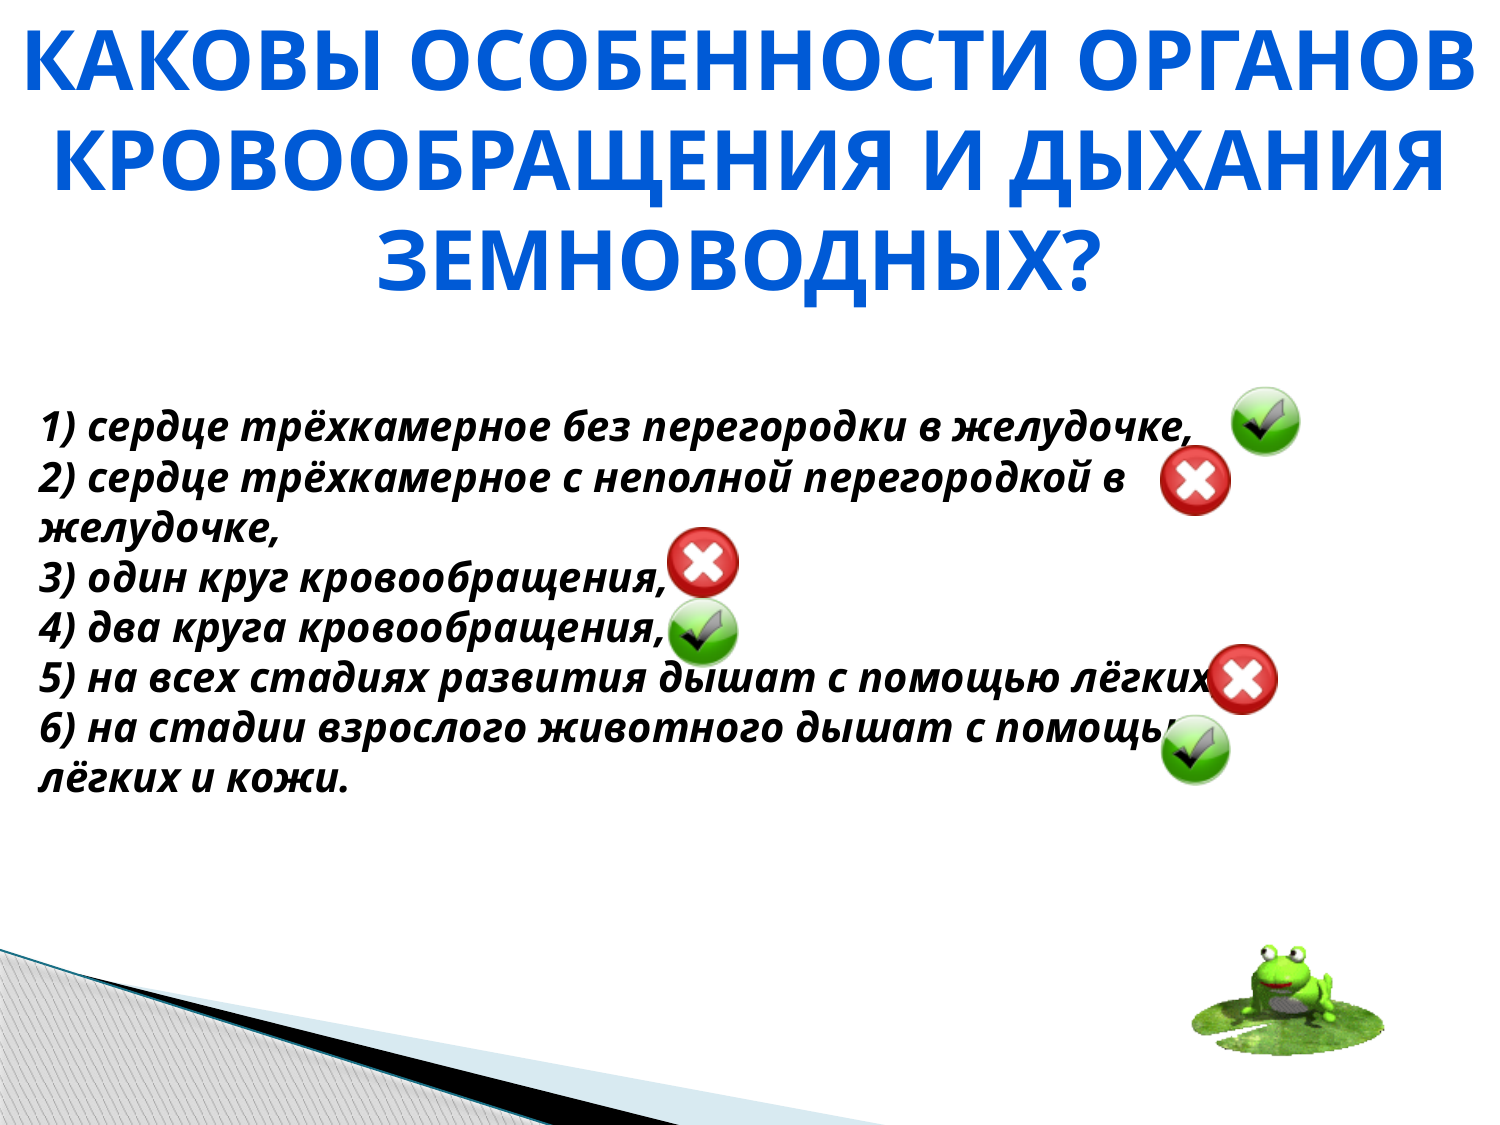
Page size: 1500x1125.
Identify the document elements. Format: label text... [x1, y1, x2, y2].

text_box Каковы особенности органов кровообращения и дыхания земноводных? [0, 0, 1500, 315]
picture [1159, 644, 1278, 786]
picture [1159, 386, 1302, 516]
picture [1186, 940, 1388, 1058]
list 1) сердце трёхкамерное без перегородки в желудочке, 2) сердце трёхкамерное с неполной перегородкой в желудочке, 3) один круг кровообращения, 4) два круга кровообращения, 5) на всех стадиях развития дышат с помощью лёгких, 6) на стадии взрослого животного дышат с помощью лёгких и кожи. [0, 315, 1325, 1050]
picture [667, 527, 739, 669]
